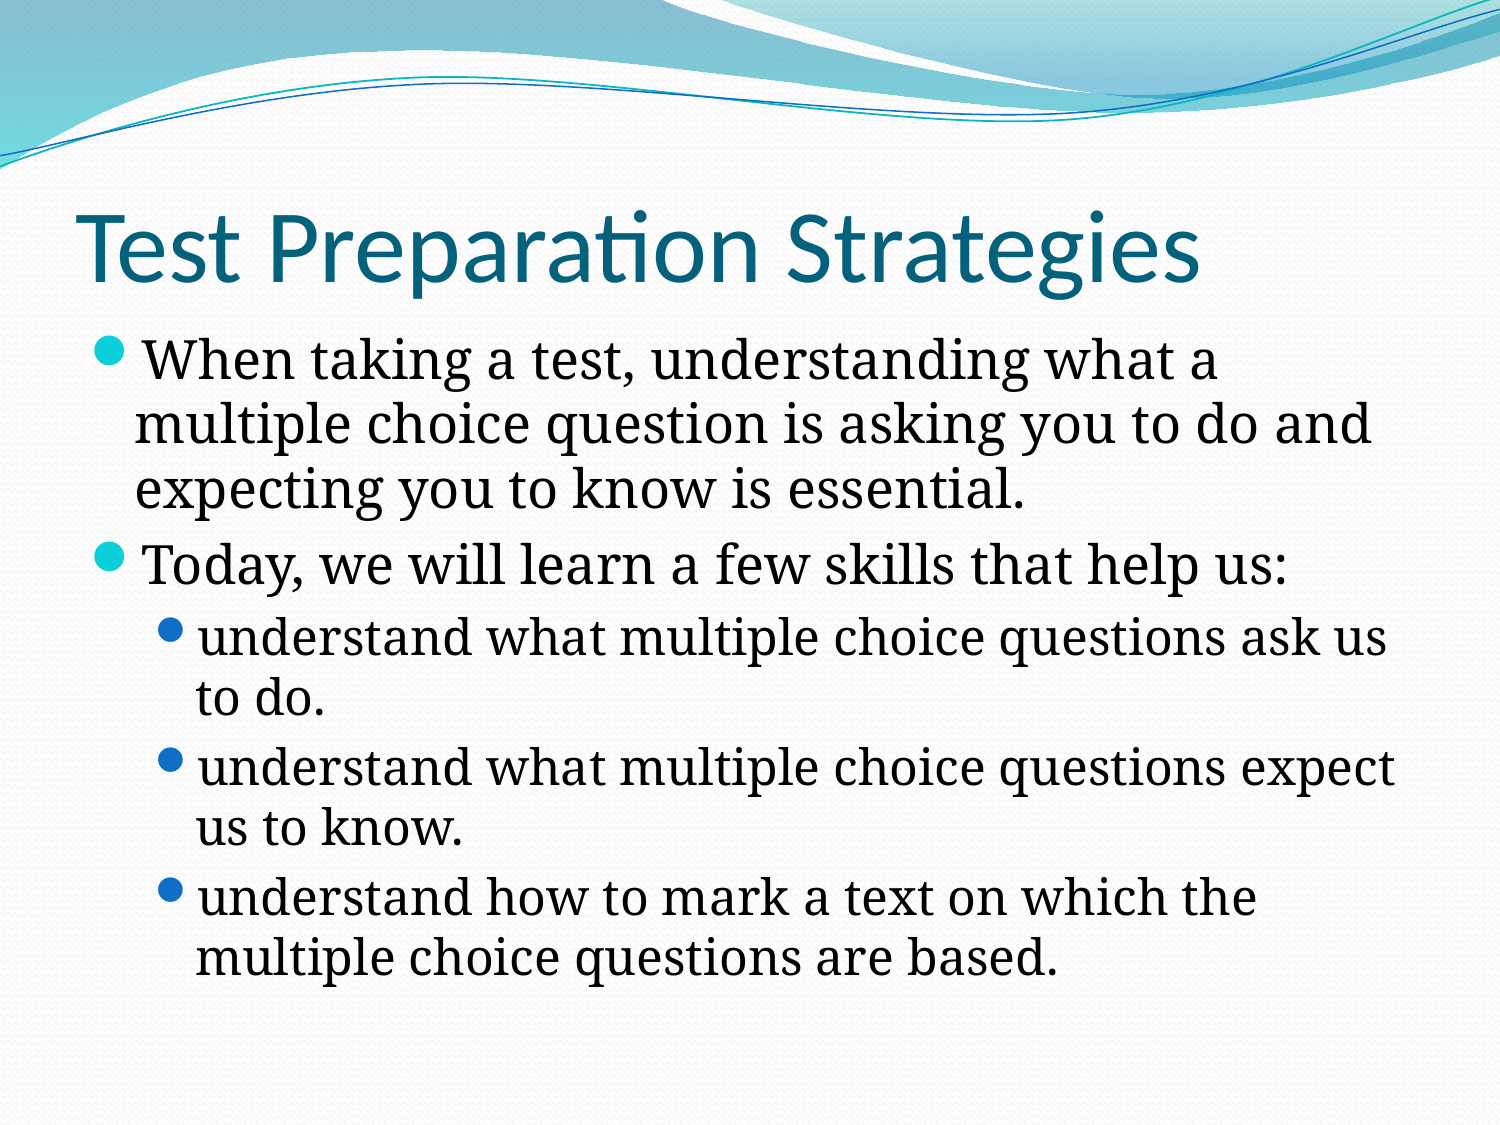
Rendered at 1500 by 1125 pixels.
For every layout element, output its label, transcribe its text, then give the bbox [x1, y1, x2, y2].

title Test Preparation Strategies [74, 115, 1426, 304]
list When taking a test, understanding what a multiple choice question is asking you to do and expecting you to know is essential. Today, we will learn a few skills that help us: understand what multiple choice questions ask us to do. understand what multiple choice questions expect us to know. understand how to mark a text on which the multiple choice questions are based. [74, 317, 1426, 1038]
